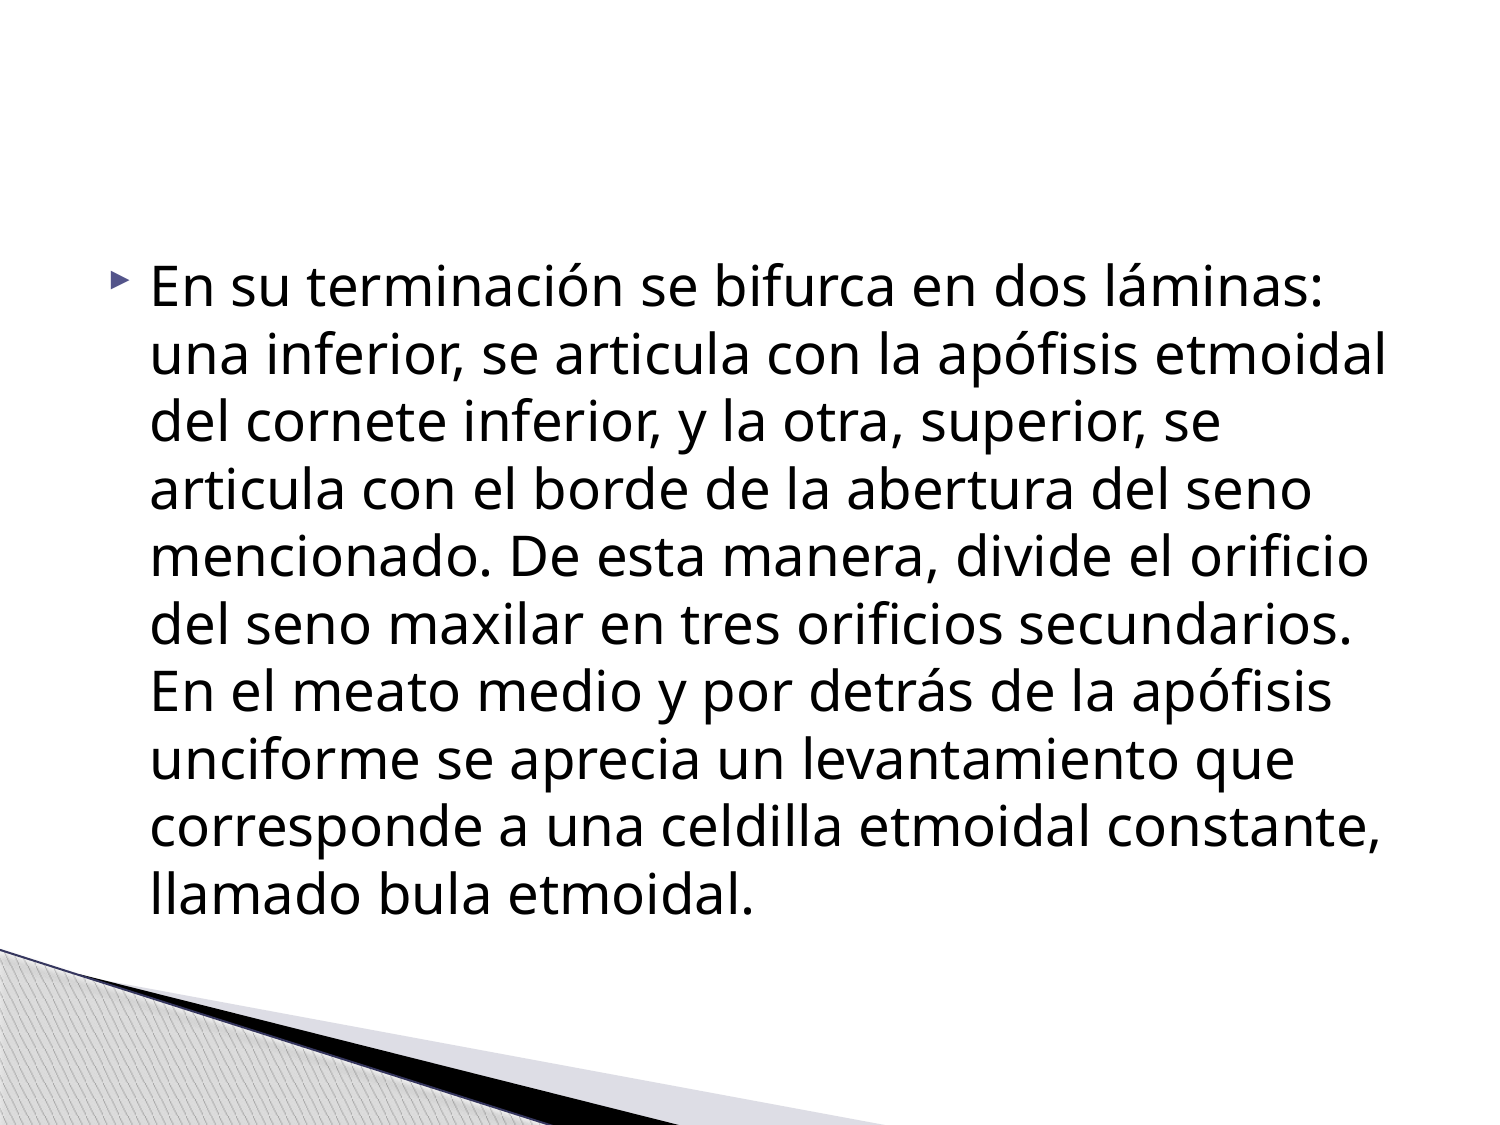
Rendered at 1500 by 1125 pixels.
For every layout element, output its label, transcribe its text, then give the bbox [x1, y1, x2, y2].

list En su terminación se bifurca en dos láminas: una inferior, se articula con la apófisis etmoidal del cornete inferior, y la otra, superior, se articula con el borde de la abertura del seno mencionado. De esta manera, divide el orificio del seno maxilar en tres orificios secundarios. En el meato medio y por detrás de la apófisis unciforme se aprecia un levantamiento que corresponde a una celdilla etmoidal constante, llamado bula etmoidal. [75, 243, 1425, 986]
